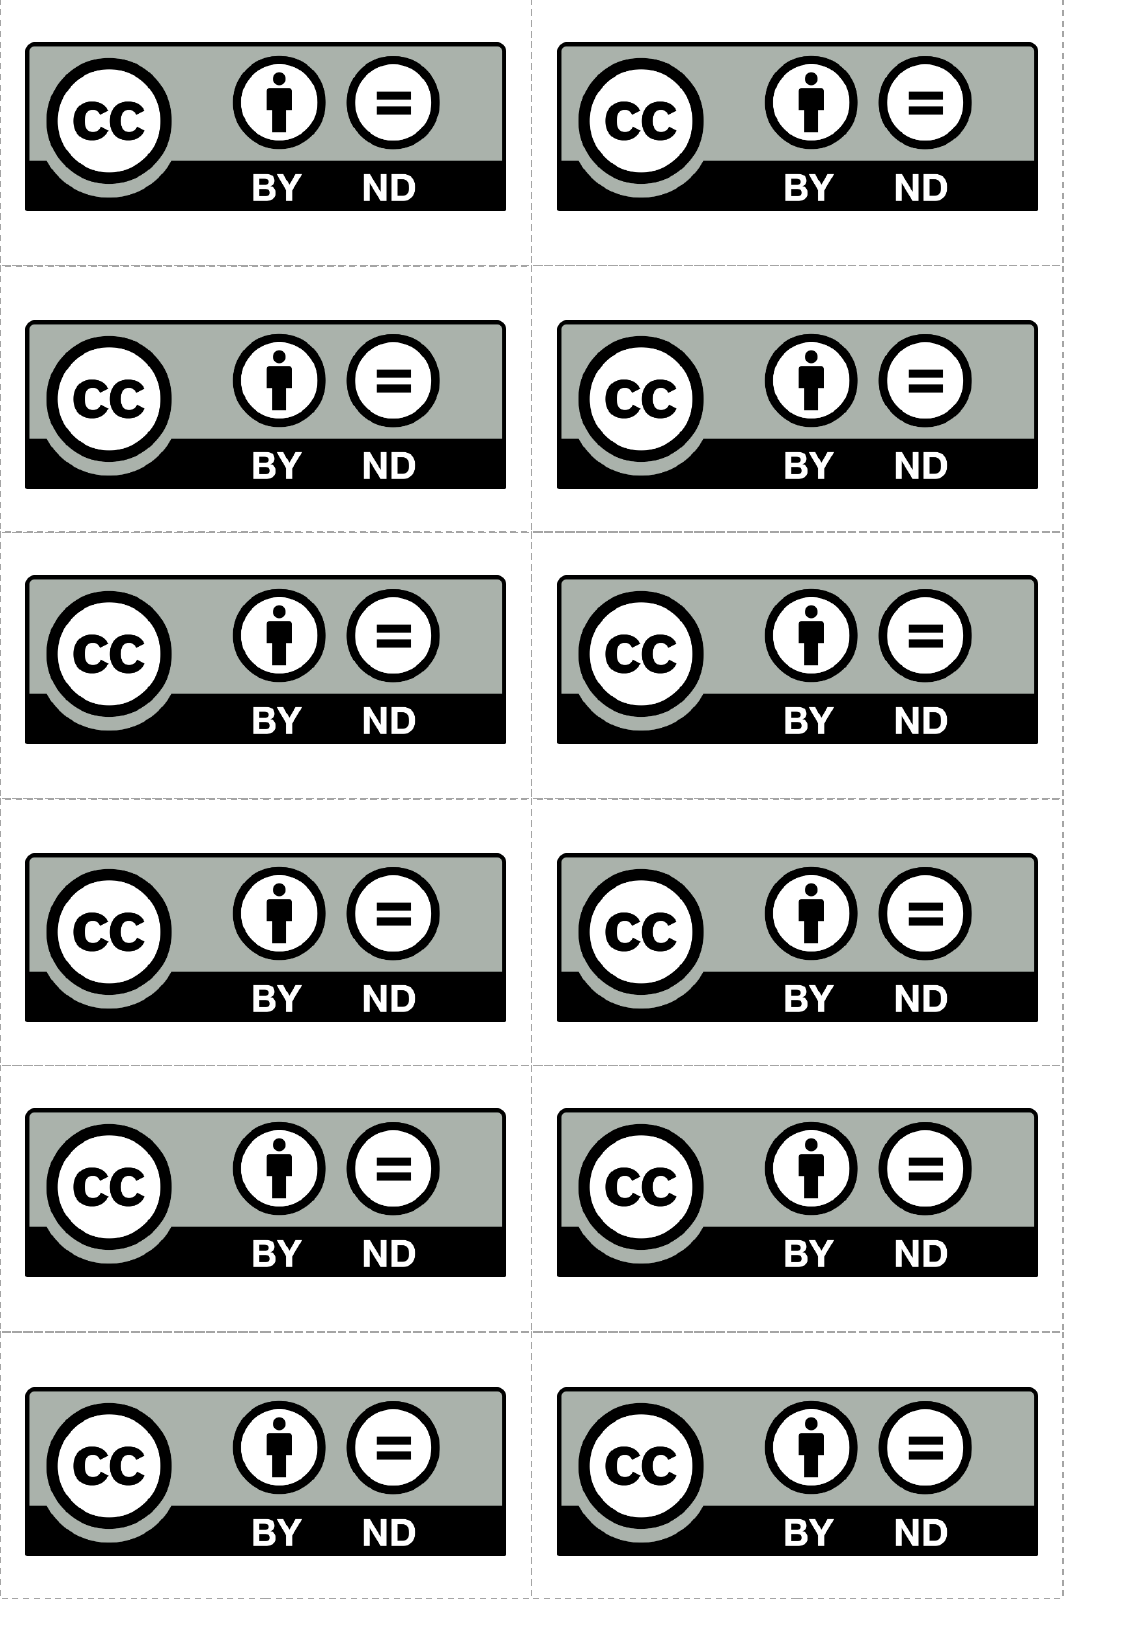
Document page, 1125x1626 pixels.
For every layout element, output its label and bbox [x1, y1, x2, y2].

text_box [0, 799, 532, 1065]
text_box [0, 533, 532, 799]
picture [557, 42, 1038, 211]
picture [25, 575, 506, 744]
picture [557, 1387, 1038, 1556]
text_box [532, 1332, 1063, 1599]
picture [557, 320, 1038, 489]
text_box [532, 1065, 1063, 1332]
picture [557, 1108, 1038, 1277]
picture [25, 320, 506, 489]
picture [557, 575, 1038, 744]
text_box [0, 0, 532, 265]
picture [25, 1108, 506, 1277]
text_box [0, 265, 532, 533]
text_box [0, 1065, 532, 1332]
text_box [532, 799, 1063, 1065]
text_box [0, 1332, 532, 1599]
picture [25, 1387, 506, 1556]
text_box [532, 265, 1063, 533]
picture [557, 853, 1038, 1022]
text_box [532, 533, 1063, 799]
picture [25, 42, 506, 211]
text_box [532, 0, 1063, 265]
picture [25, 853, 506, 1022]
